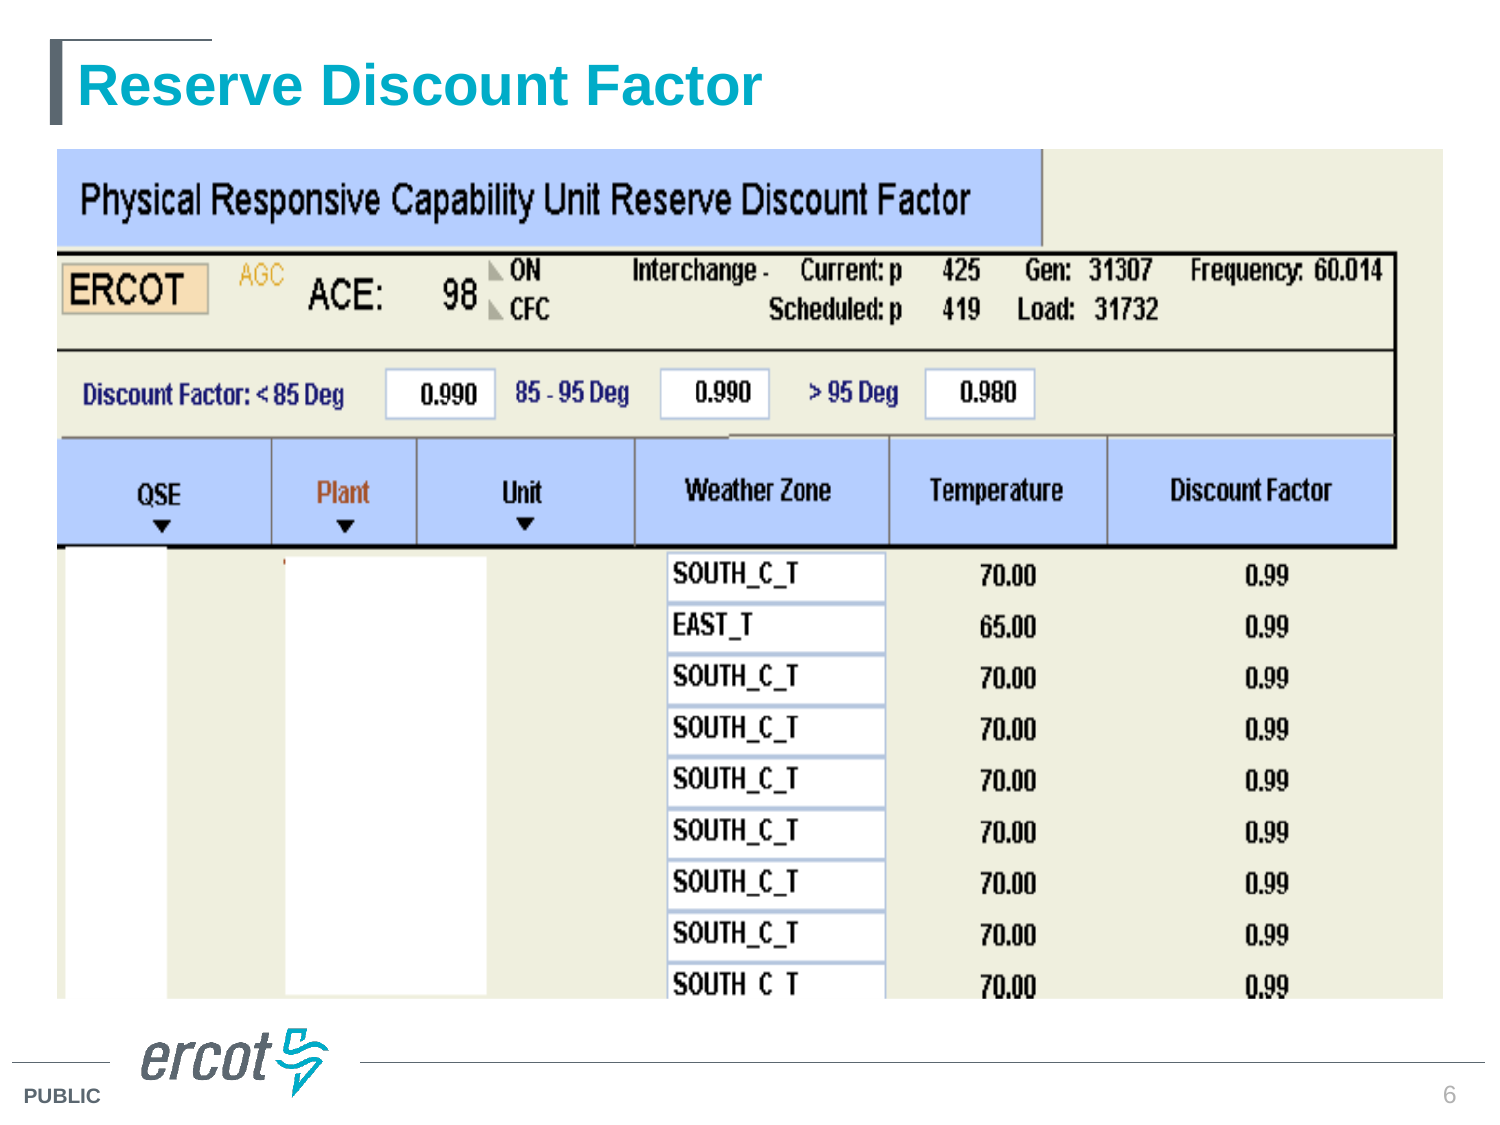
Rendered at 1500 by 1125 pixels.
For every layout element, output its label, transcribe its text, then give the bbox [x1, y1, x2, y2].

title Reserve Discount Factor Reserve Discount Factor [62, 39, 1450, 125]
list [57, 149, 1443, 1001]
slide_number 6 [1412, 1076, 1488, 1112]
picture [137, 1024, 332, 1100]
